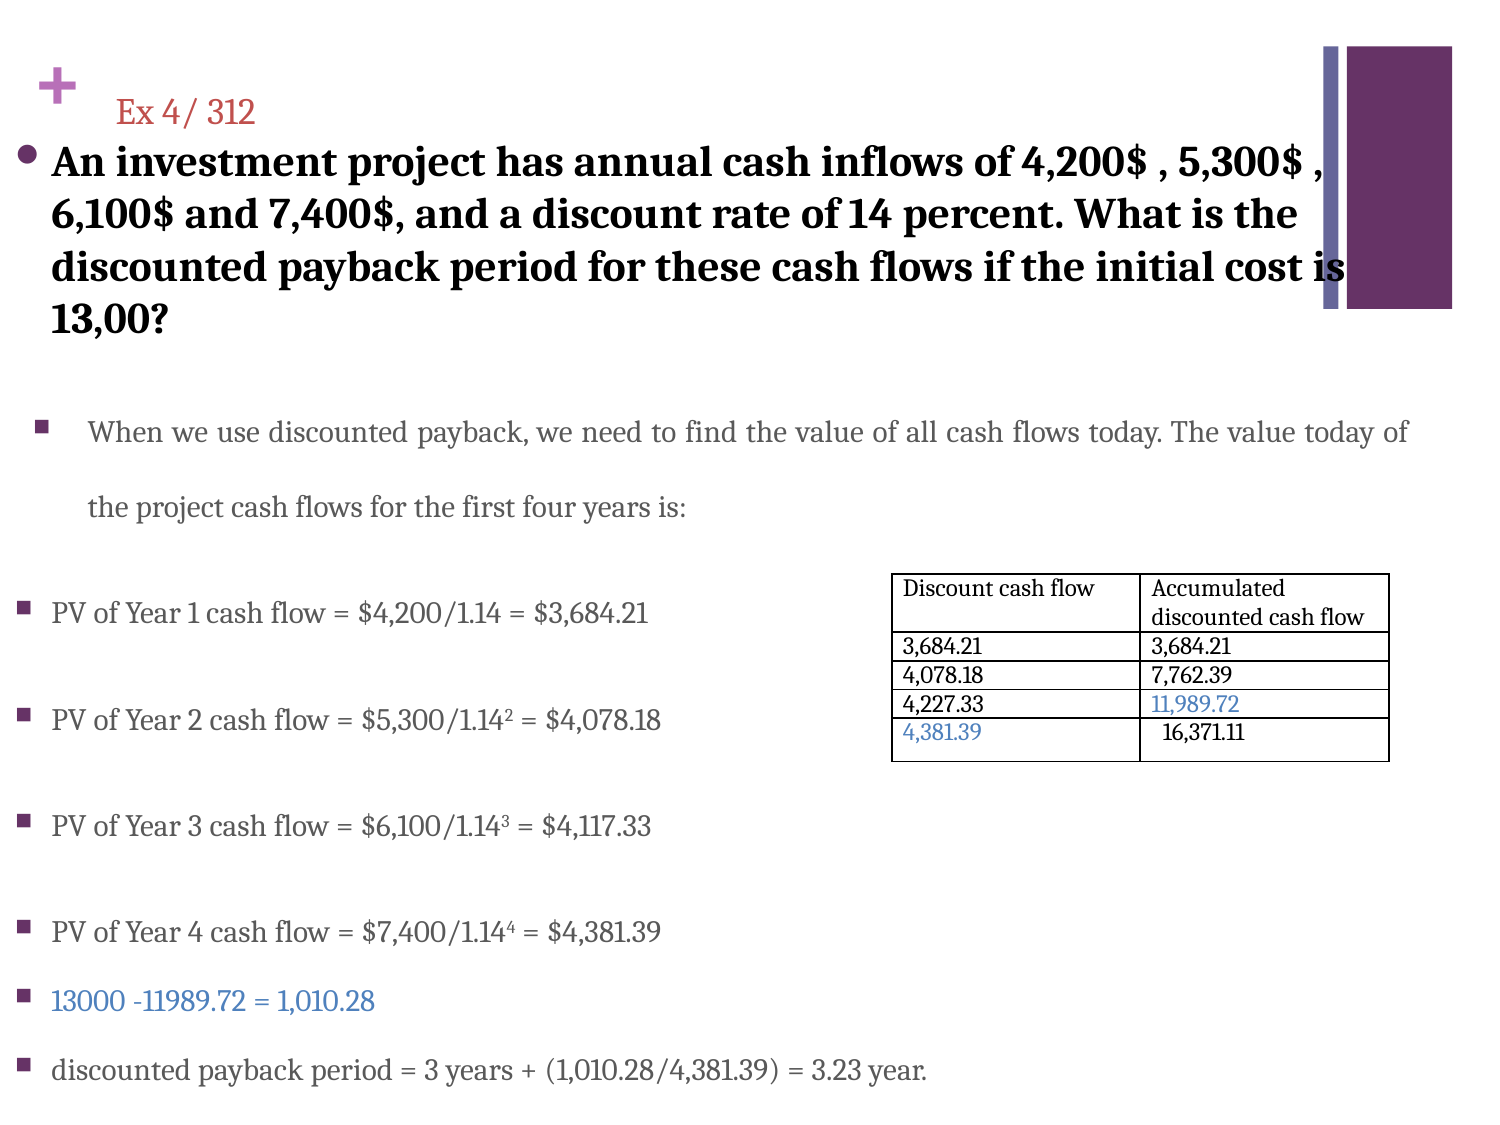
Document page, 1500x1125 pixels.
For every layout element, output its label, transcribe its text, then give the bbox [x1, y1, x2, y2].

table_header Accumulated discounted cash flow [1141, 575, 1388, 631]
table_cell 4,078.18 [893, 662, 1139, 689]
table_cell 3,684.21 [1141, 633, 1388, 660]
table_cell 7,762.39 [1141, 662, 1388, 689]
list An investment project has annual cash inflows of 4,200$ , 5,300$ , 6,100$ and 7,400$, and a discount rate of 14 percent. What is the discounted payback period for these cash flows if the initial cost is 13,00? When we use discounted payback, we need to find the value of all cash flows today. The value today of the project cash flows for the first four years is: PV of Year 1 cash flow = $4,200/1.14 = $3,684.21 PV of Year 2 cash flow = $5,300/1.142 = $4,078.18 PV of Year 3 cash flow = $6,100/1.143 = $4,117.33 PV of Year 4 cash flow = $7,400/1.144 = $4,381.39 13000 -11989.72 = 1,010.28 discounted payback period = 3 years + (1,010.28/4,381.39) = 3.23 year. [0, 125, 1425, 1106]
table_cell 11,989.72 [1141, 690, 1388, 717]
title Ex 4/ 312 [81, 79, 1322, 125]
table_cell 4,381.39 [893, 719, 1139, 761]
table_header Discount cash flow [893, 575, 1139, 631]
table_cell 16,371.11 [1141, 719, 1388, 761]
table_cell 4,227.33 [893, 690, 1139, 717]
table_cell 3,684.21 [893, 633, 1139, 660]
